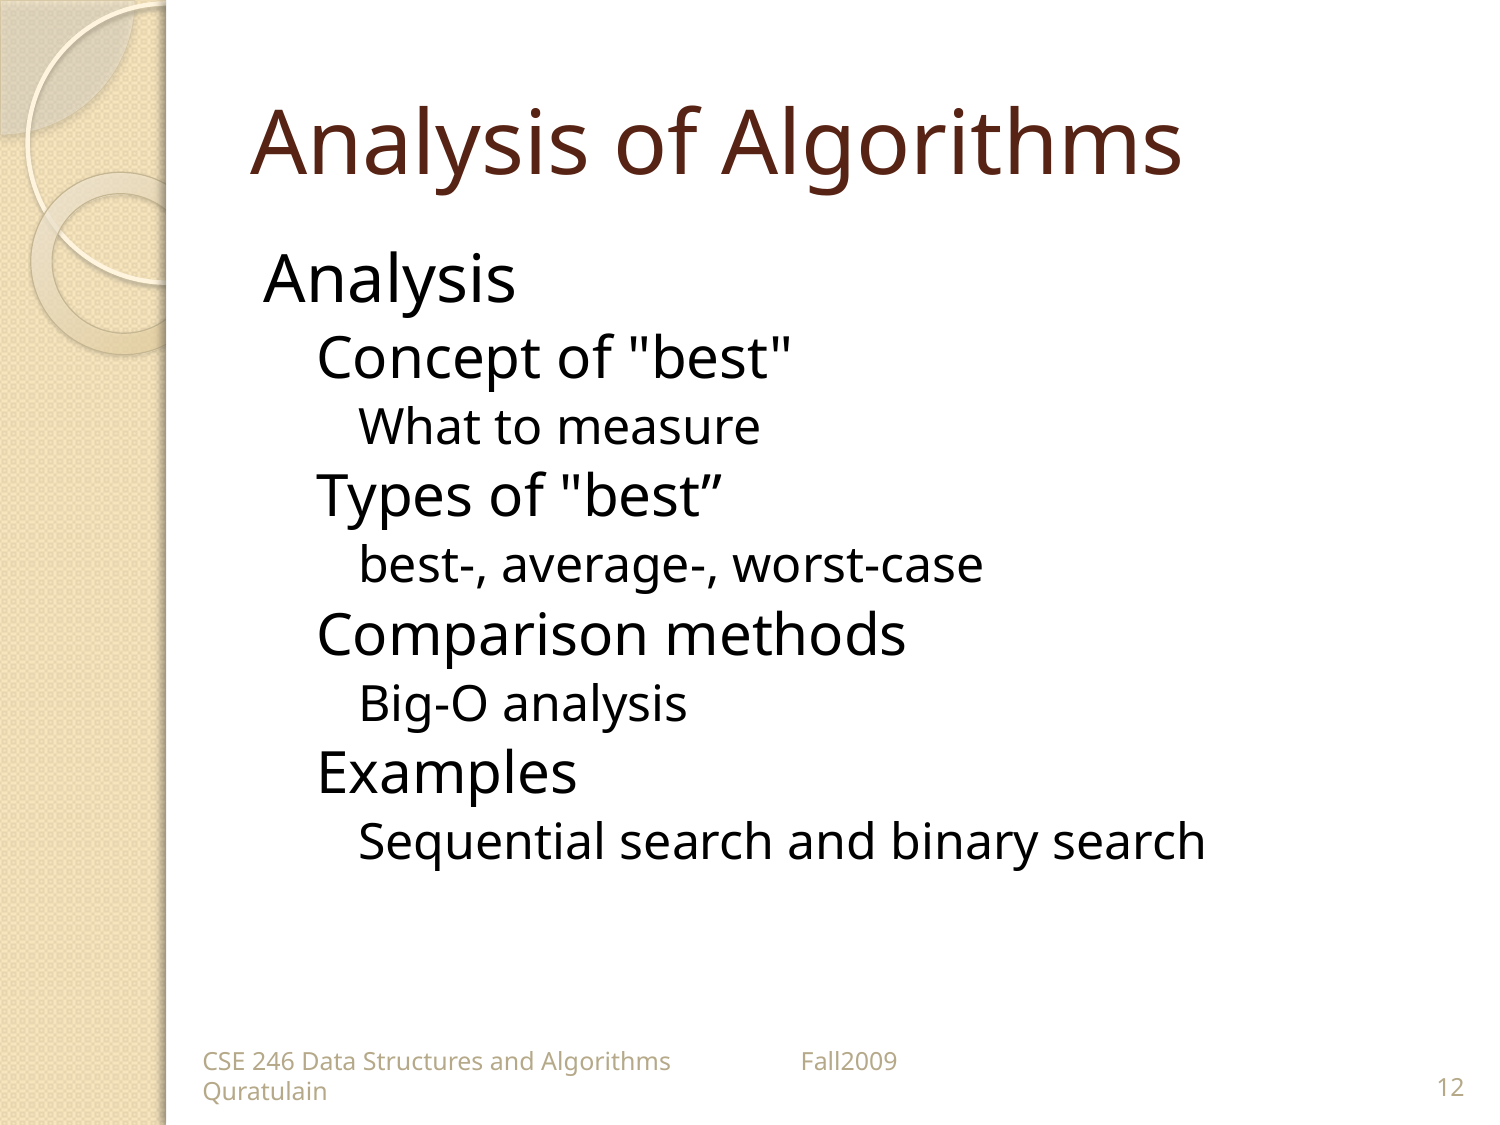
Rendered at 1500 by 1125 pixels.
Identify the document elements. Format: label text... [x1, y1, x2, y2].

footer CSE 246 Data Structures and Algorithms Fall2009 Quratulain [187, 1034, 1413, 1113]
list Analysis Concept of "best" What to measure Types of "best” best-, average-, worst-case Comparison methods Big-O analysis Examples Sequential search and binary search [235, 237, 1466, 1025]
slide_number 12 [1413, 1034, 1488, 1113]
title Analysis of Algorithms [235, 45, 1466, 233]
